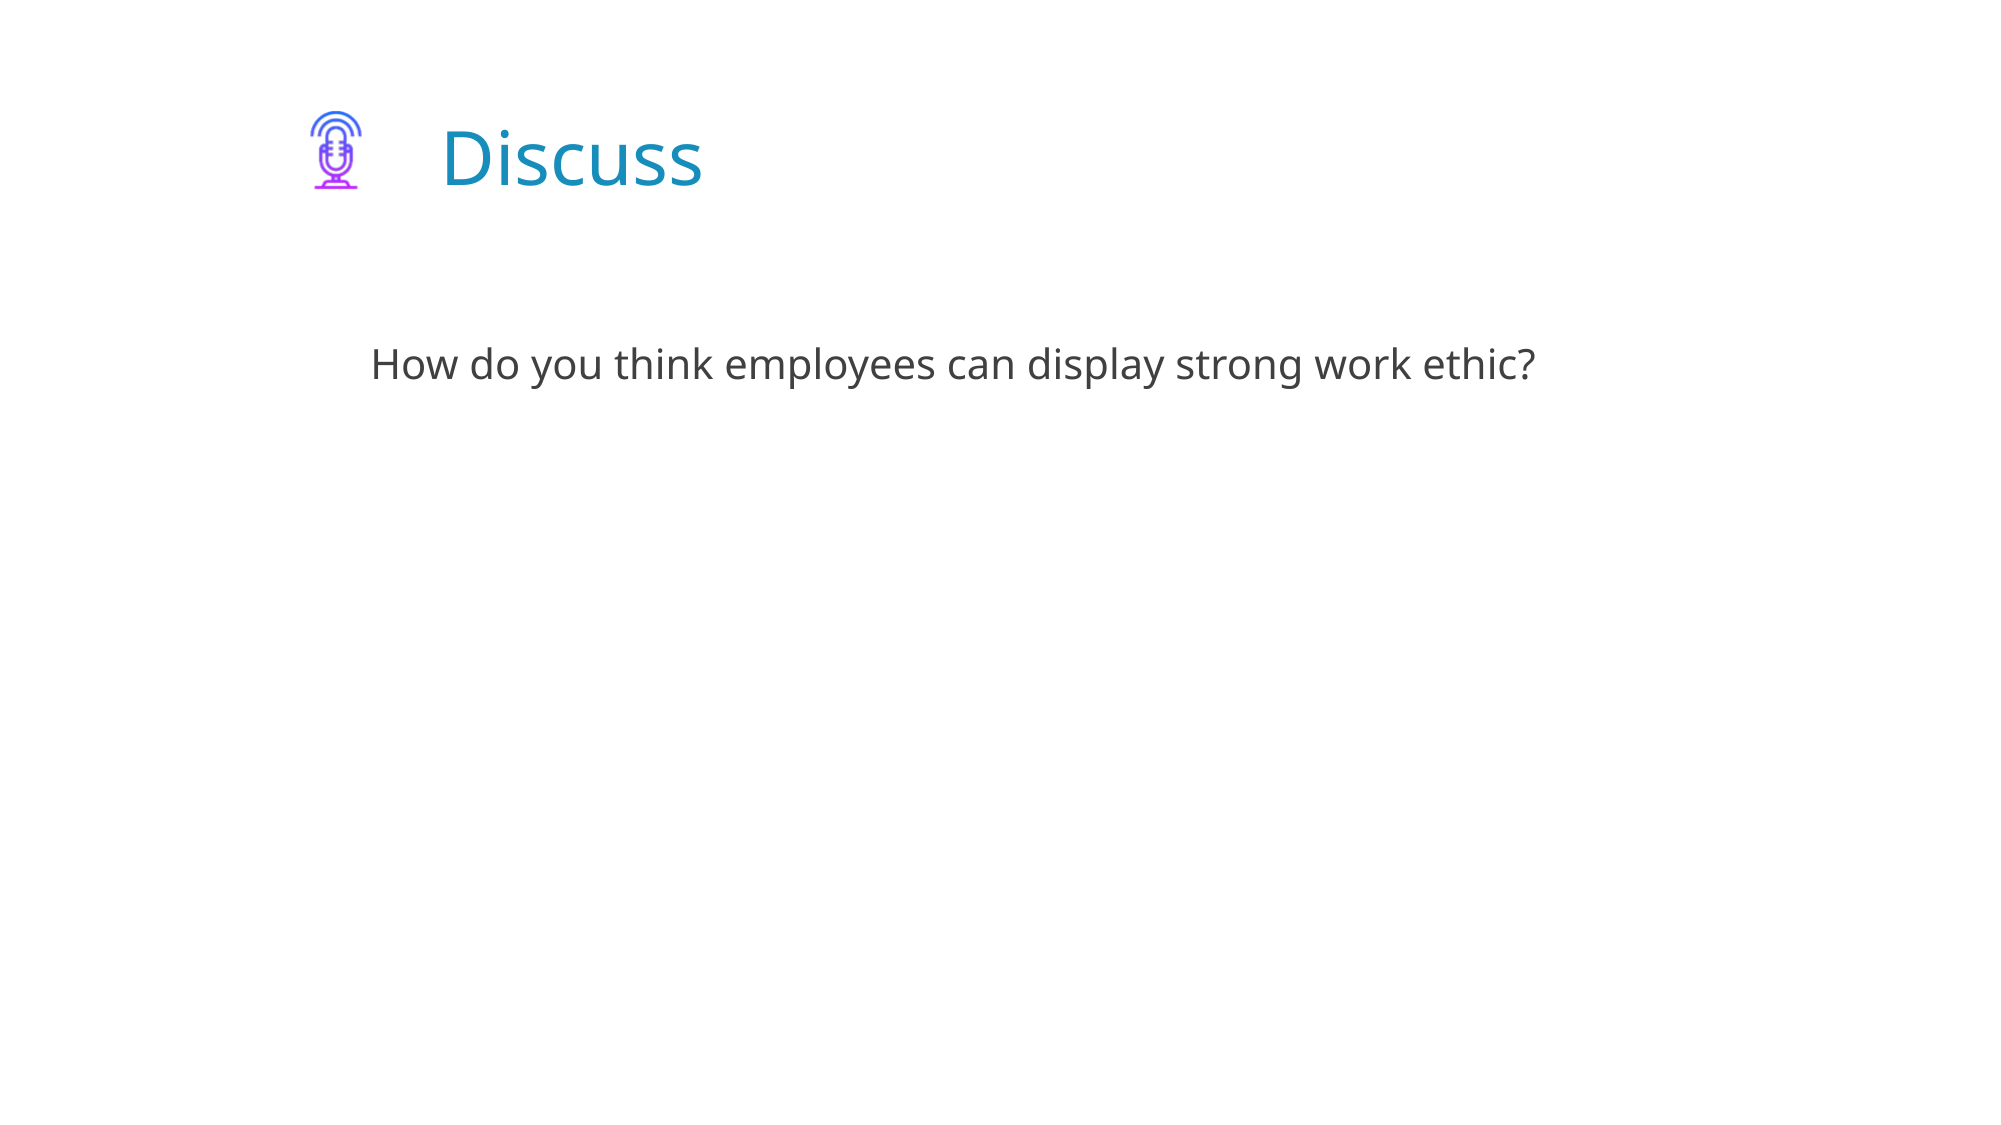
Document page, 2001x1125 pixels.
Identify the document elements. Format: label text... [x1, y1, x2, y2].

list How do you think employees can display strong work ethic? [355, 330, 1818, 1054]
picture [287, 102, 384, 198]
title Discuss [425, 102, 1888, 313]
